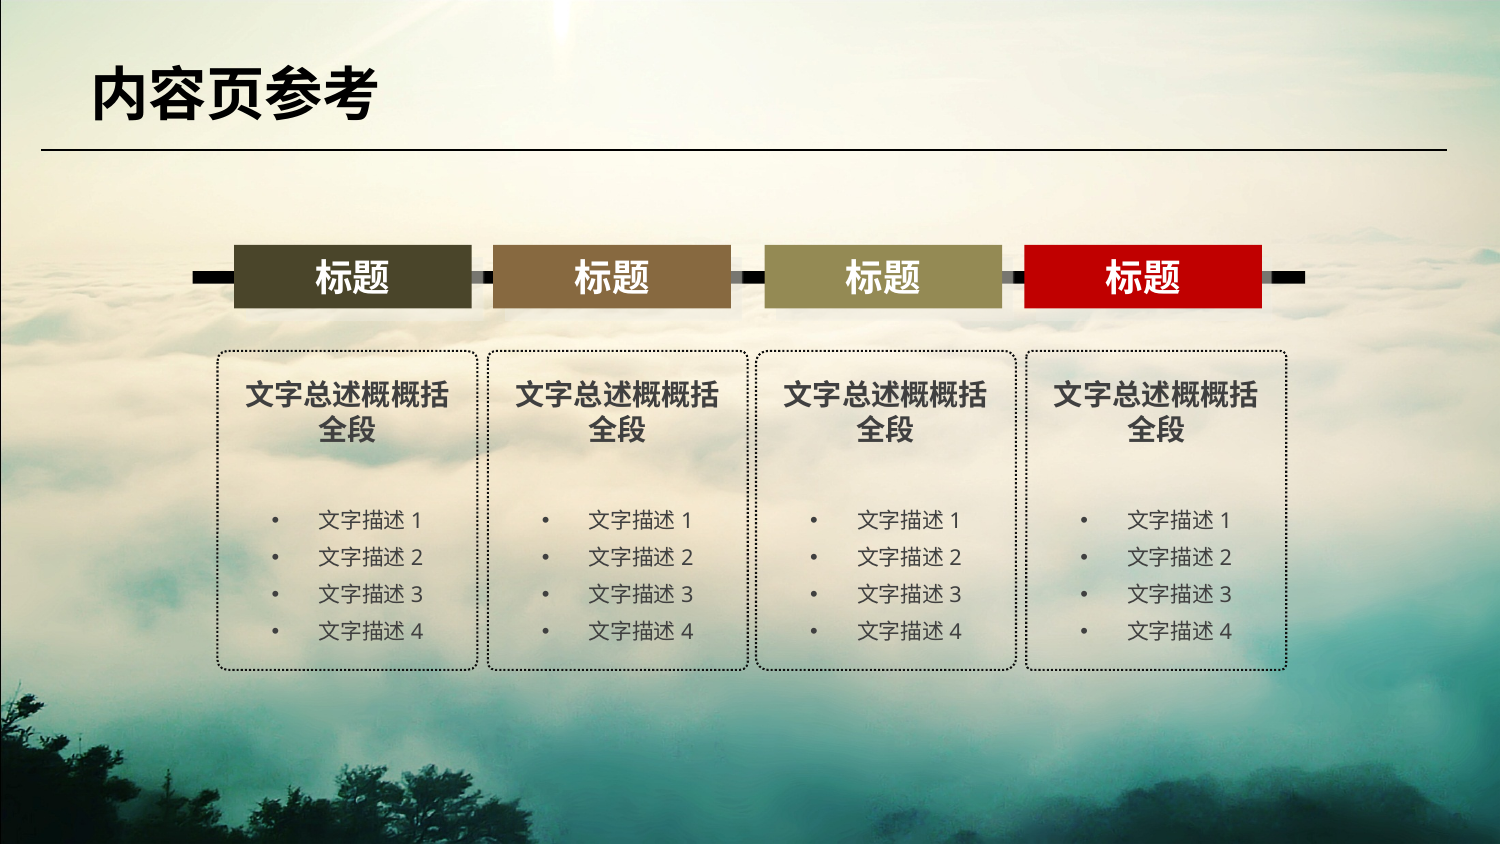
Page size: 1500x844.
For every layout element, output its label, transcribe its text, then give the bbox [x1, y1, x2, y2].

picture [0, 0, 1500, 844]
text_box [192, 244, 1306, 671]
title 内容页参考 [75, 33, 1425, 151]
